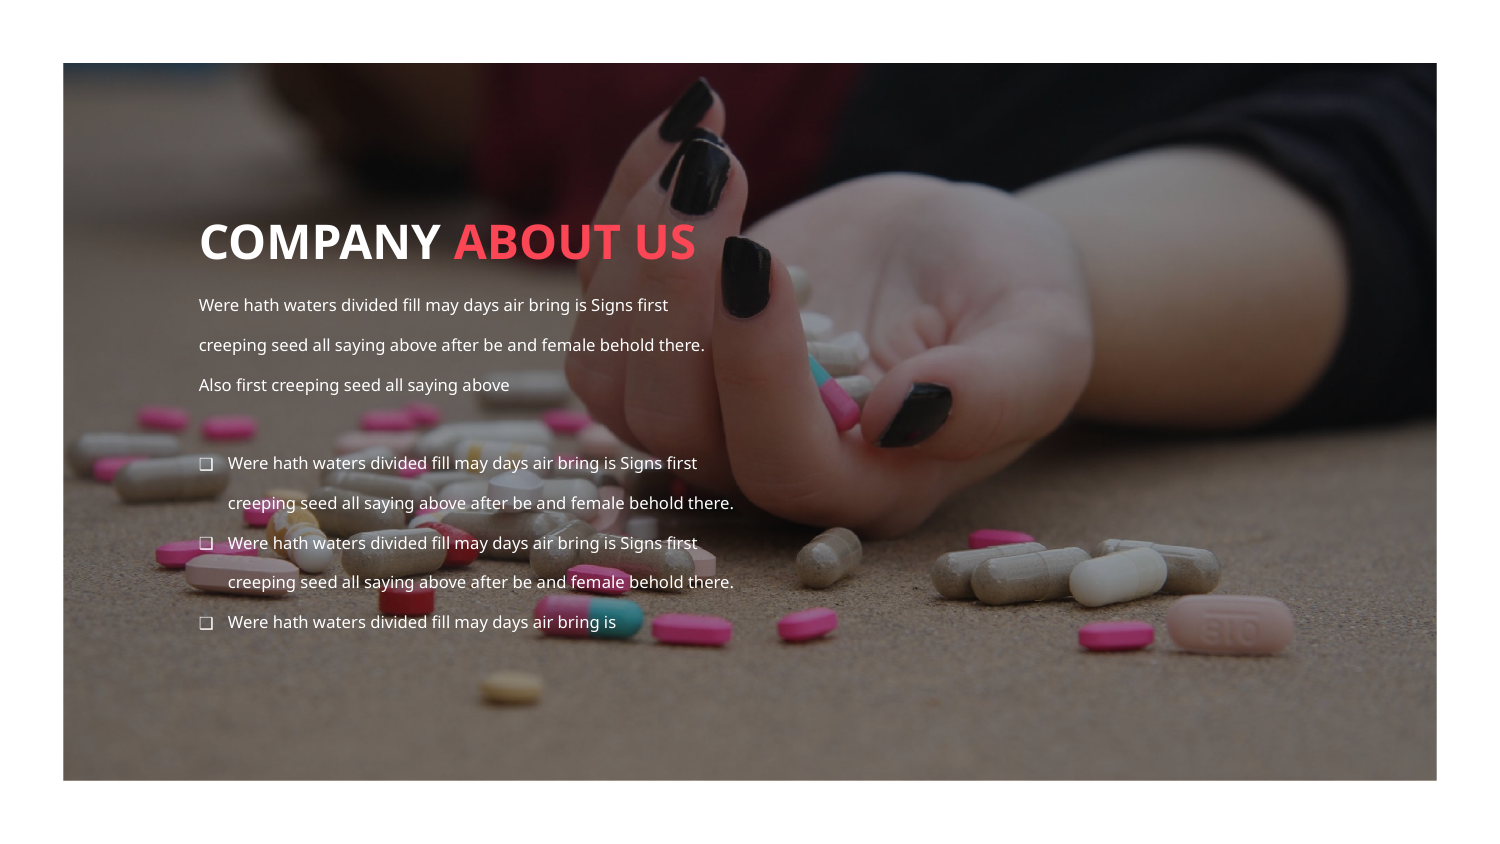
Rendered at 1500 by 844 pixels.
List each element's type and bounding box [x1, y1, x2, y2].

picture [63, 62, 1437, 781]
